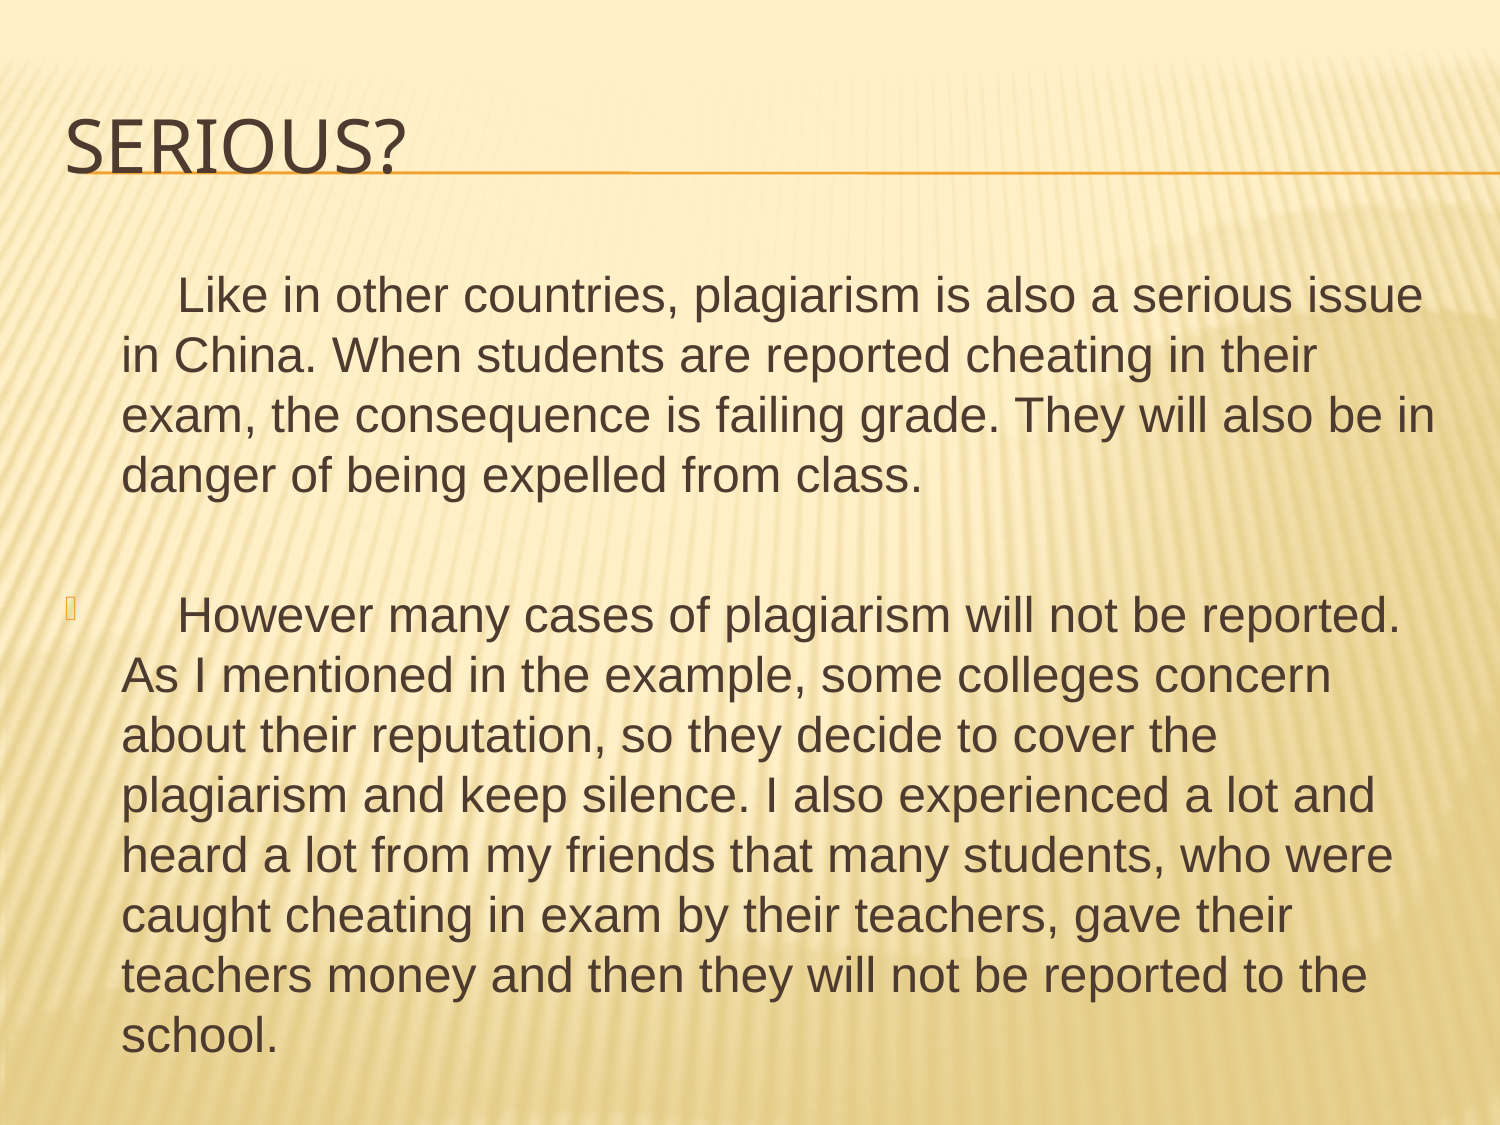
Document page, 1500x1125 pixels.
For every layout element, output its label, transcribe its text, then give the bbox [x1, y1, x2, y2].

title Serious? [50, 75, 1475, 213]
list Like in other countries, plagiarism is also a serious issue in China. When students are reported cheating in their exam, the consequence is failing grade. They will also be in danger of being expelled from class. However many cases of plagiarism will not be reported. As I mentioned in the example, some colleges concern about their reputation, so they decide to cover the plagiarism and keep silence. I also experienced a lot and heard a lot from my friends that many students, who were caught cheating in exam by their teachers, gave their teachers money and then they will not be reported to the school. [50, 254, 1475, 998]
